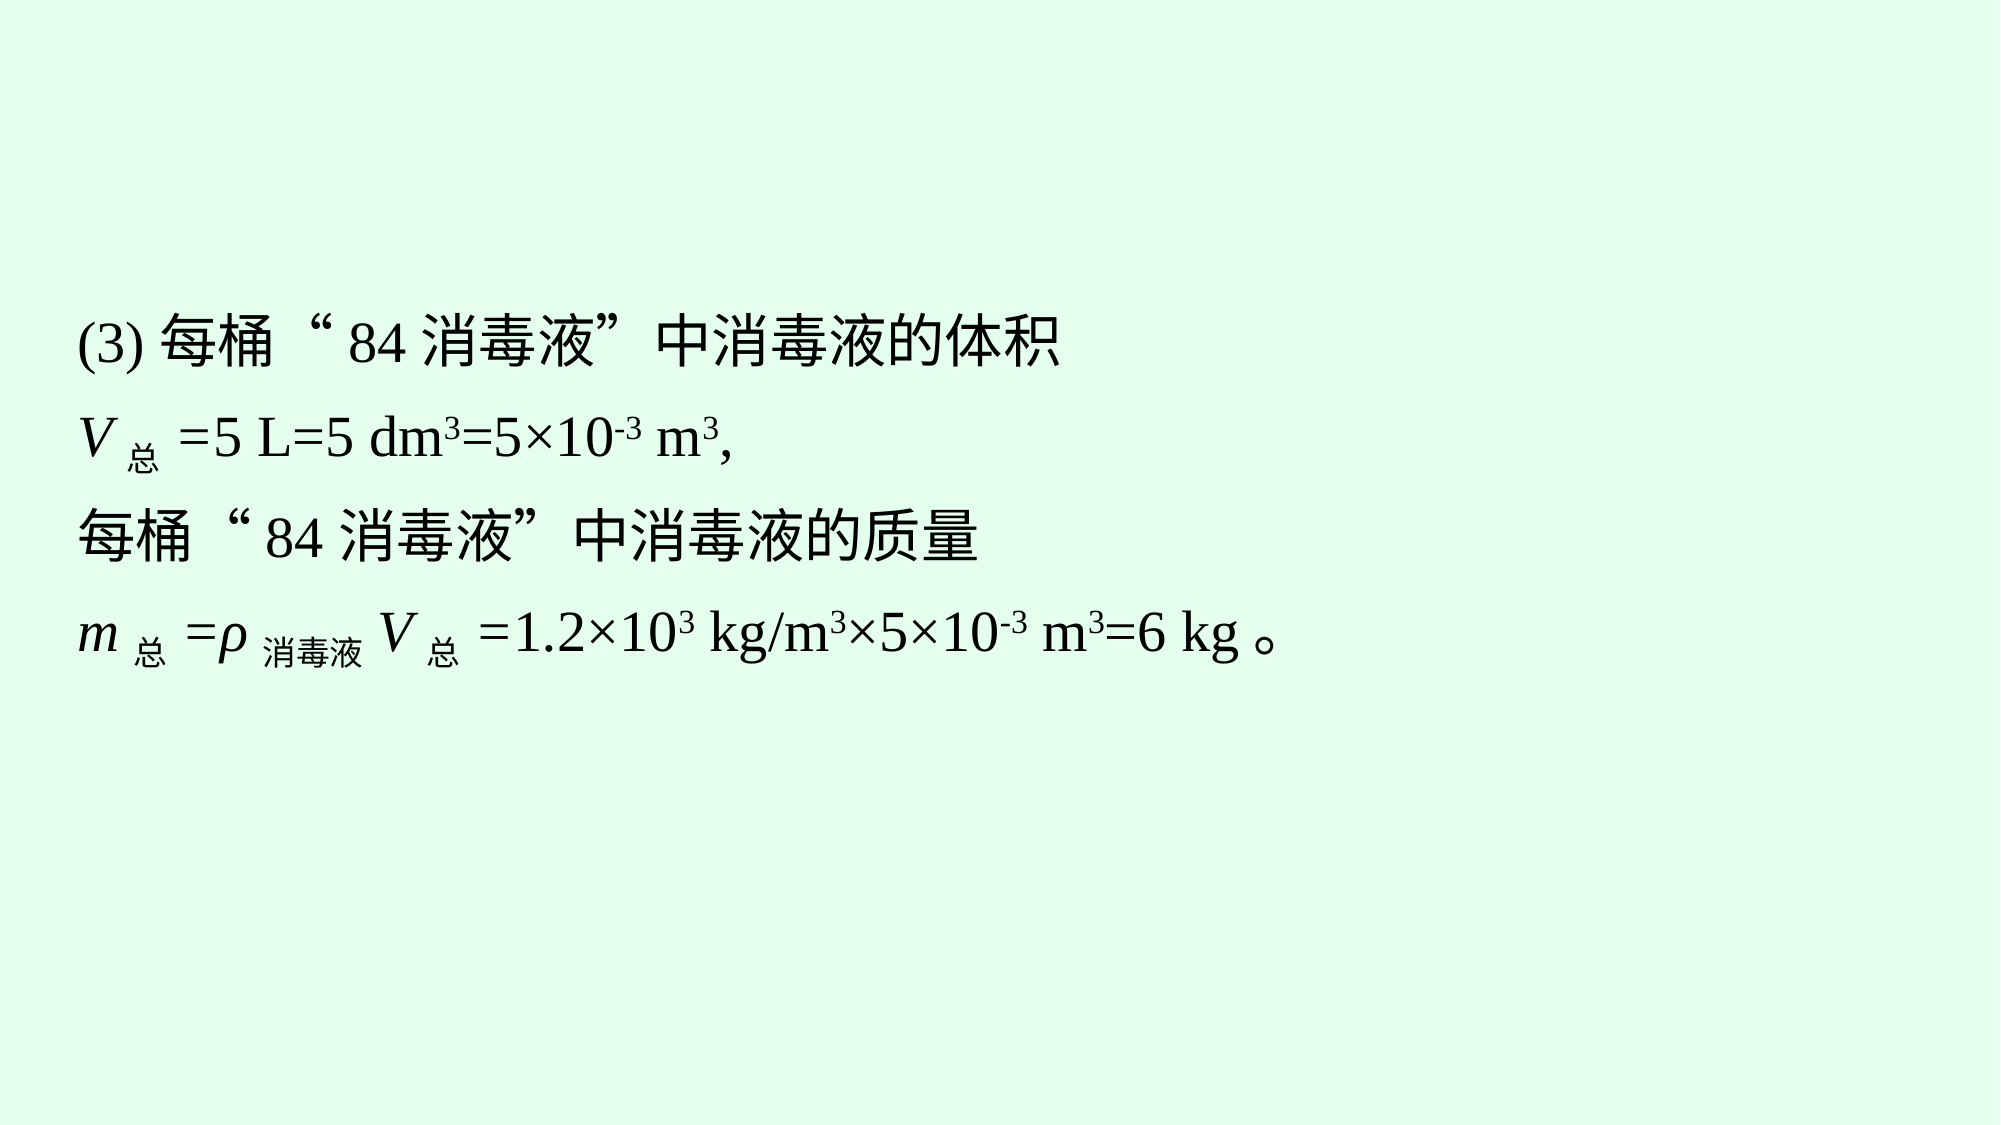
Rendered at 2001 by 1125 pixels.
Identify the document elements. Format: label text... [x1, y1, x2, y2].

text_box (3)每桶“84消毒液”中消毒液的体积 V总=5 L=5 dm3=5×10-3 m3, 每桶“84消毒液”中消毒液的质量 m总=ρ消毒液V总=1.2×103 kg/m3×5×10-3 m3=6 kg。 [62, 276, 1938, 680]
